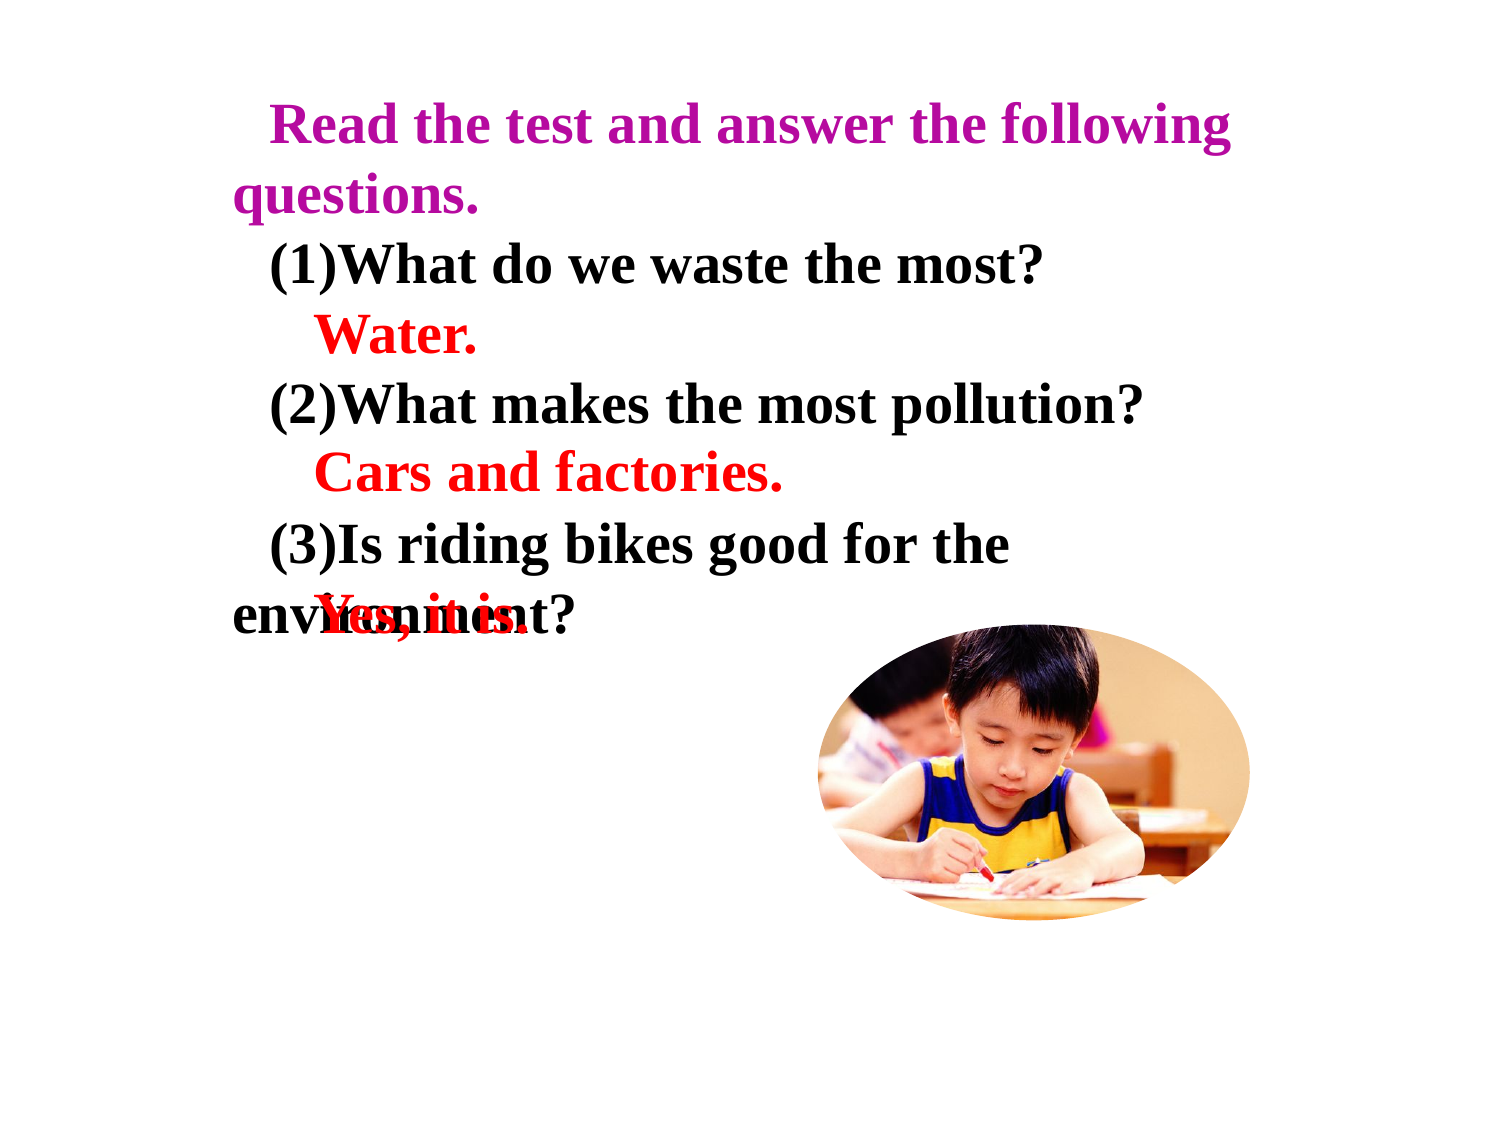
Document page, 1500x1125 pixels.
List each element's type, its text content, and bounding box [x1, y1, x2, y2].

text_box Read the test and answer the following questions. (1)What do we waste the most? (2)What makes the most pollution? (3)Is riding bikes good for the environment? [217, 77, 1375, 723]
text_box Water. [298, 288, 493, 373]
text_box Yes, it is. [298, 567, 1132, 653]
text_box Cars and factories. [298, 425, 800, 511]
picture [817, 624, 1250, 921]
